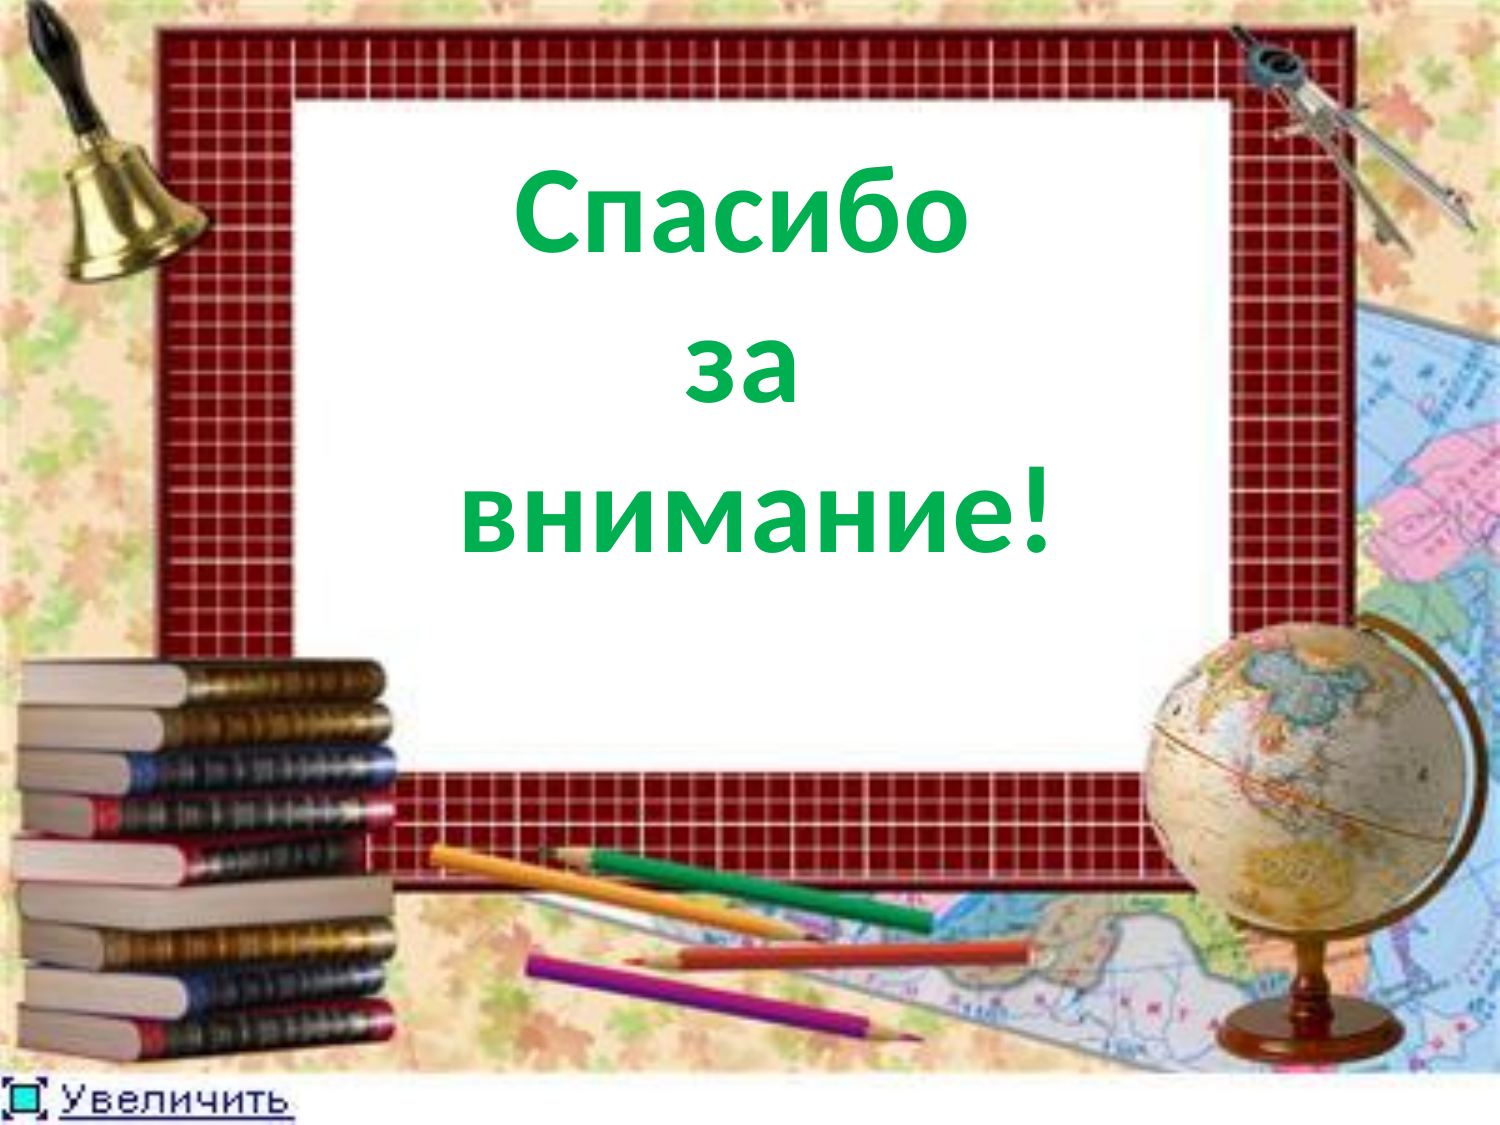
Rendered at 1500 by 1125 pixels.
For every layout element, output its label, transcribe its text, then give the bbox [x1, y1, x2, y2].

title Спасибо за внимание! [301, 231, 1216, 473]
picture [0, 0, 1500, 1125]
